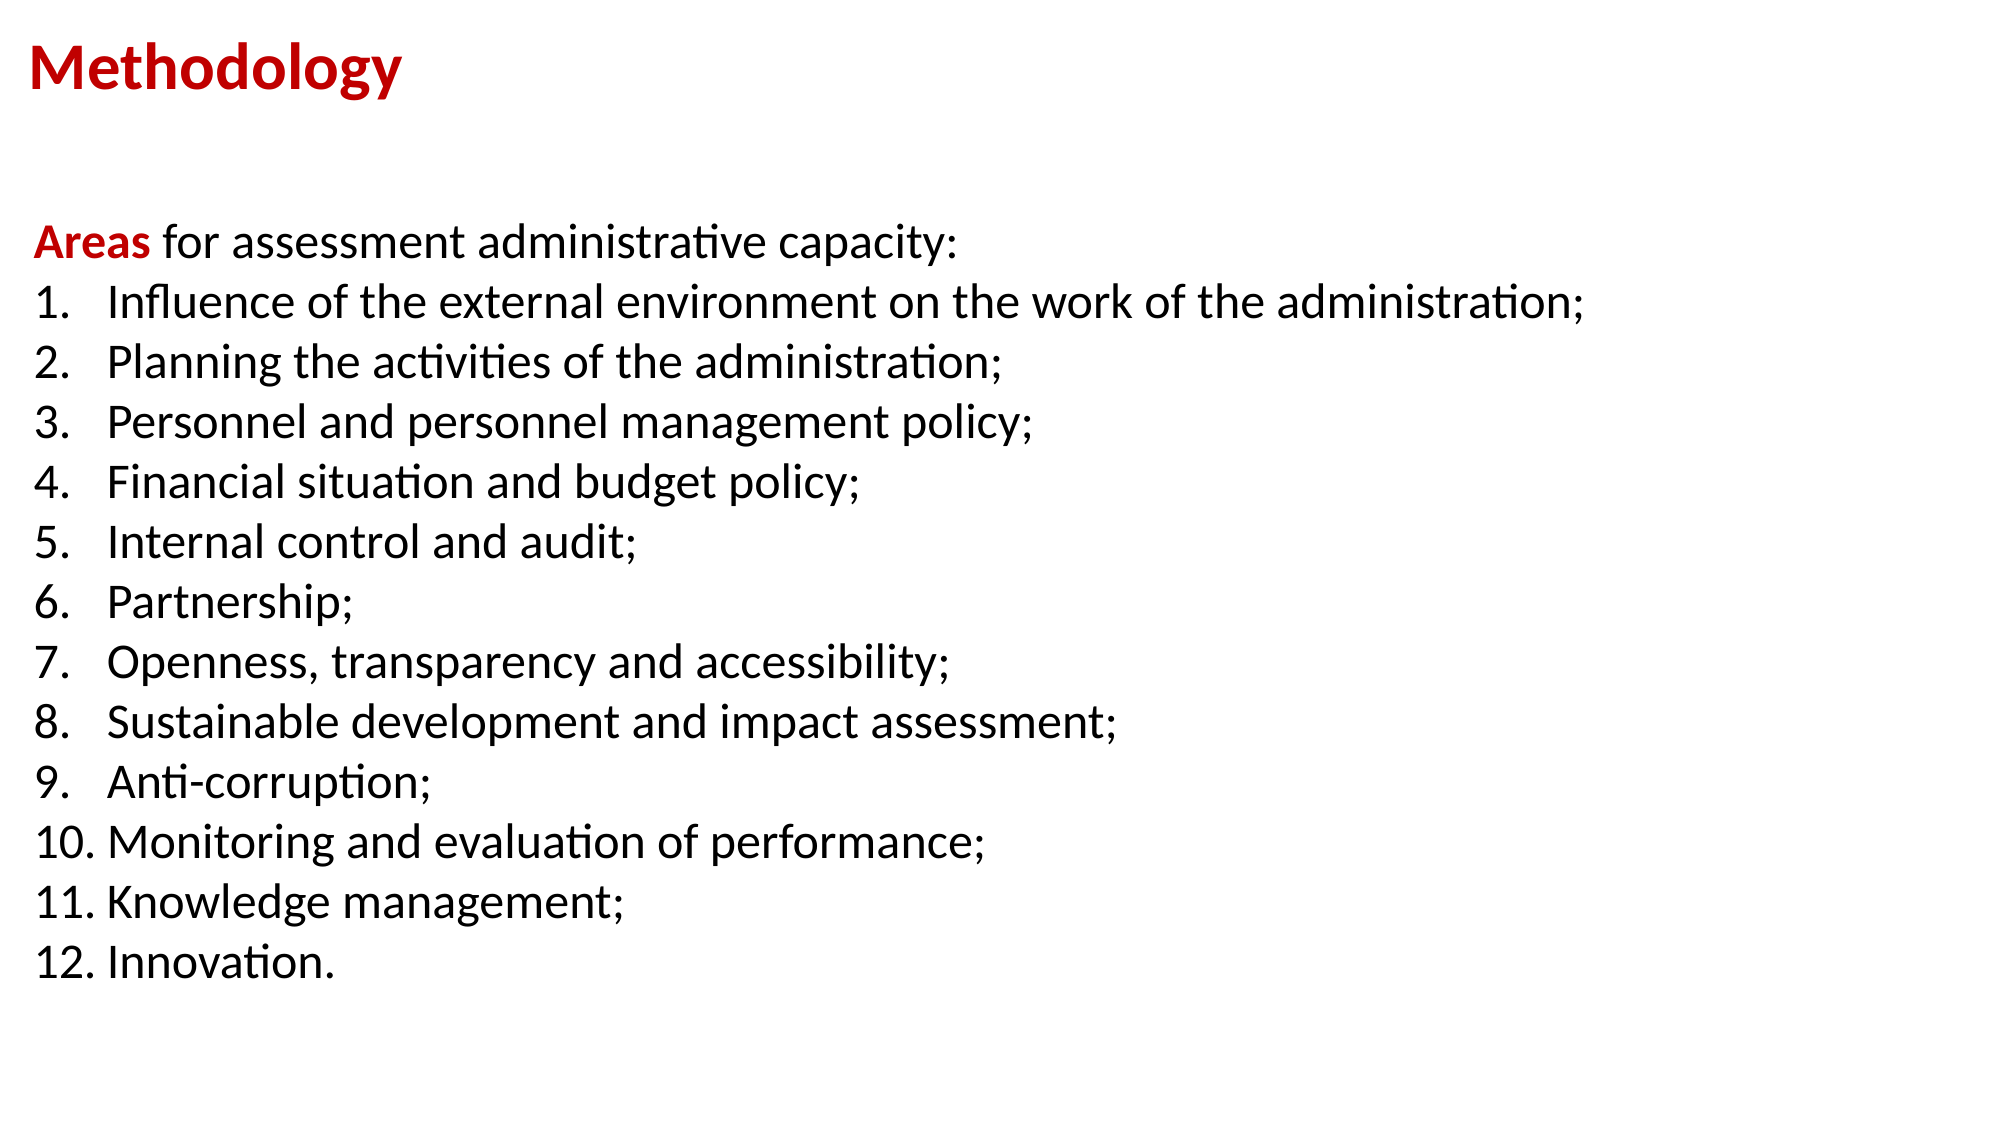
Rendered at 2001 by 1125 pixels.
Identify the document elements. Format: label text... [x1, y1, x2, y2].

text_box Methodology [14, 15, 418, 111]
text_box Areas for assessment administrative capacity: 1. Influence of the external environment on the work of the administration; 2. Planning the activities of the administration; 3. Personnel and personnel management policy; 4. Financial situation and budget policy; 5. Internal control and audit; 6. Partnership; 7. Openness, transparency and accessibility; 8. Sustainable development and impact assessment; 9. Anti-corruption; 10. Monitoring and evaluation of performance; 11. Knowledge management; 12. Innovation. [18, 201, 1949, 997]
